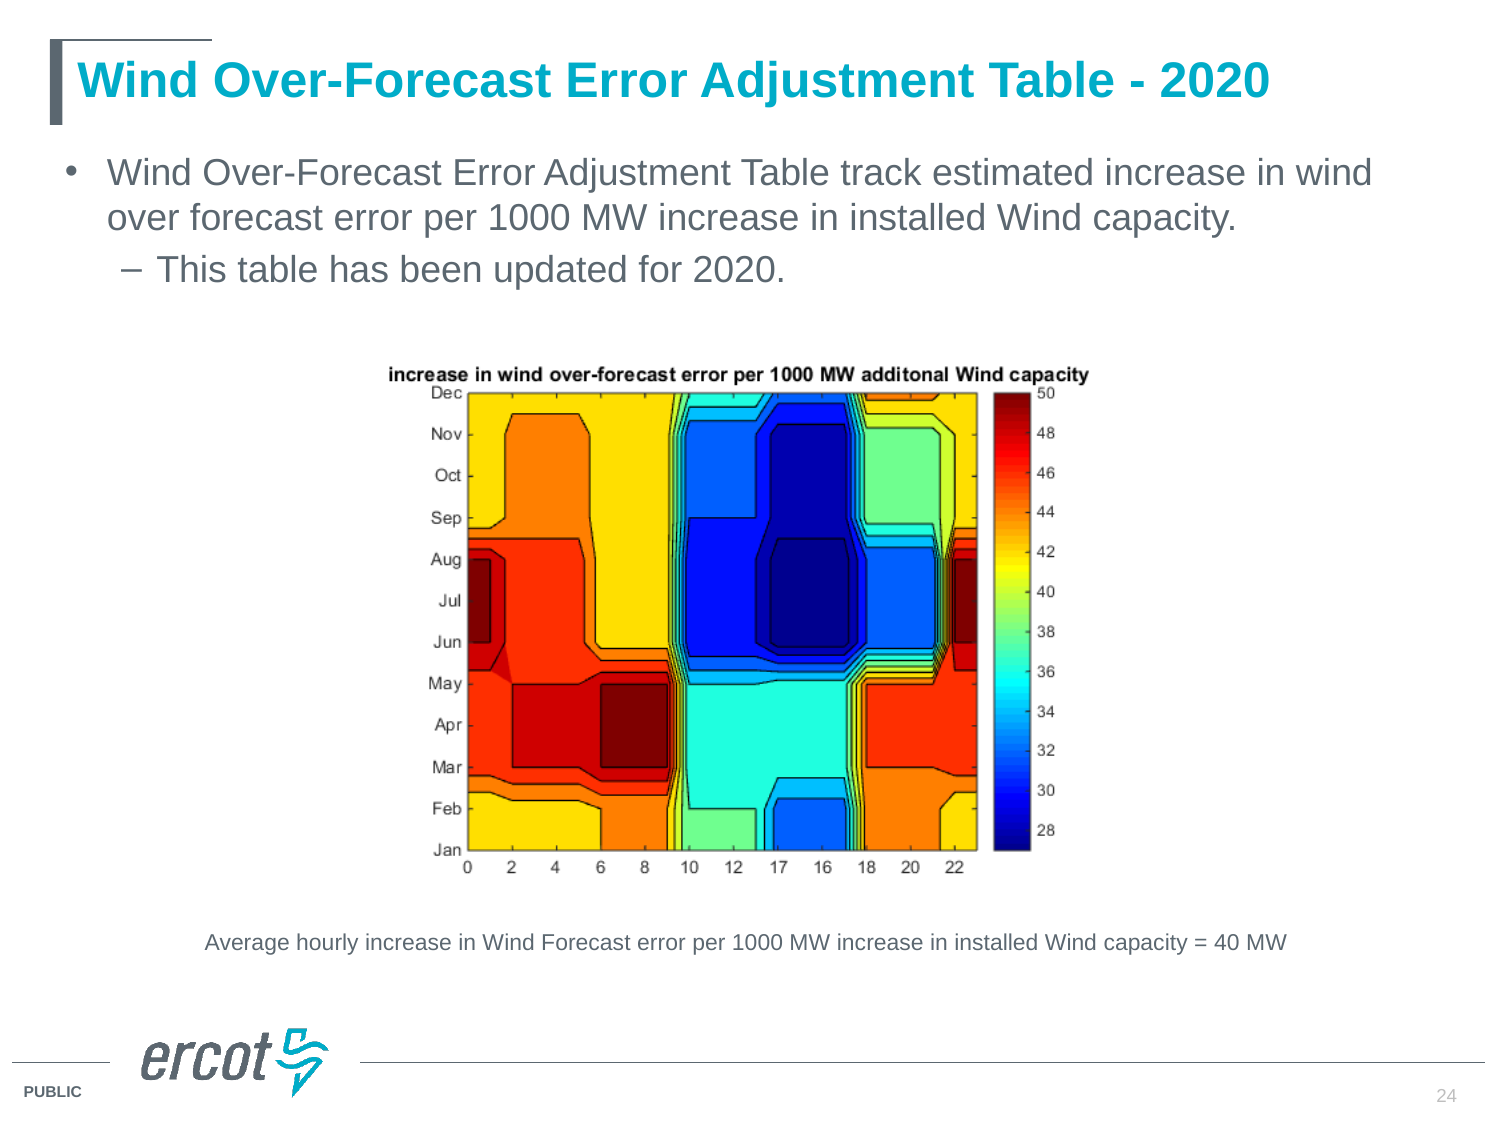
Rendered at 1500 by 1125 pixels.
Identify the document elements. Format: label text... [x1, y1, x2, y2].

picture [383, 352, 1129, 912]
picture [137, 1024, 332, 1100]
text_box Average hourly increase in Wind Forecast error per 1000 MW increase in installed Wind capacity = 40 MW [189, 919, 1310, 962]
list Wind Over-Forecast Error Adjustment Table track estimated increase in wind over forecast error per 1000 MW increase in installed Wind capacity. This table has been updated for 2020. [50, 140, 1450, 972]
title Wind Over-Forecast Error Adjustment Table - 2020 [62, 39, 1450, 125]
